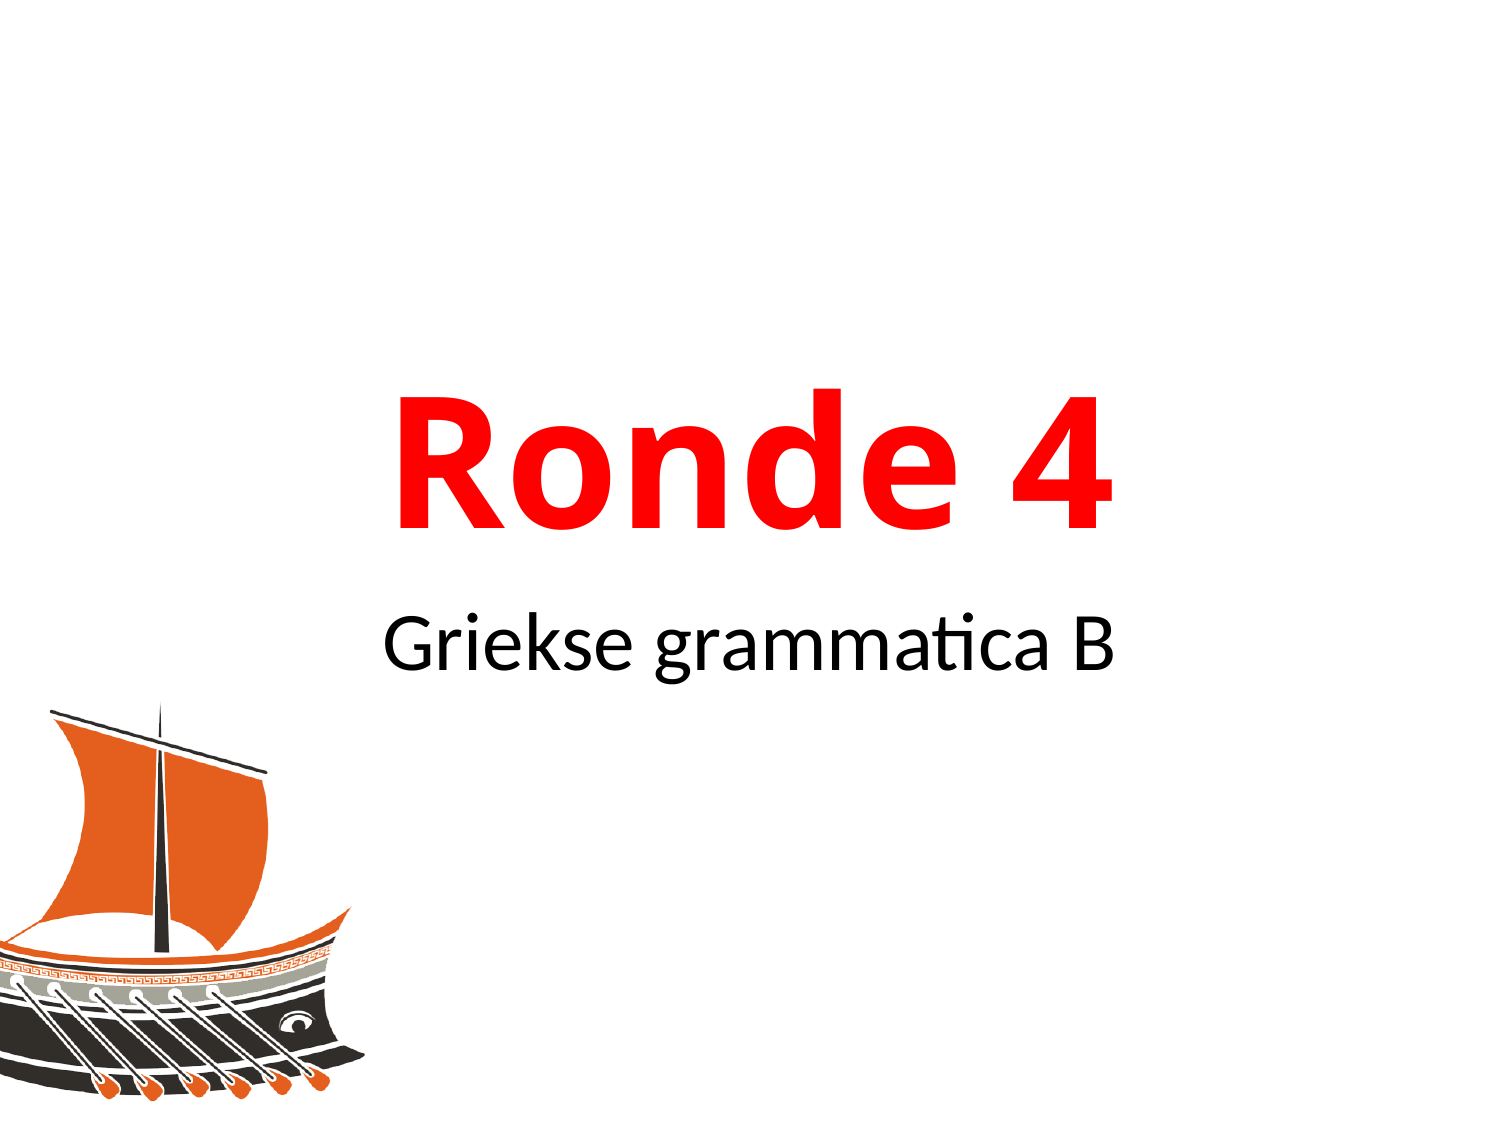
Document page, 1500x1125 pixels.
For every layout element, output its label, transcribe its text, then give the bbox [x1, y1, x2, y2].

picture [0, 689, 371, 1115]
subtitle Griekse grammatica B [187, 590, 1313, 863]
title Ronde 4 [112, 184, 1388, 576]
